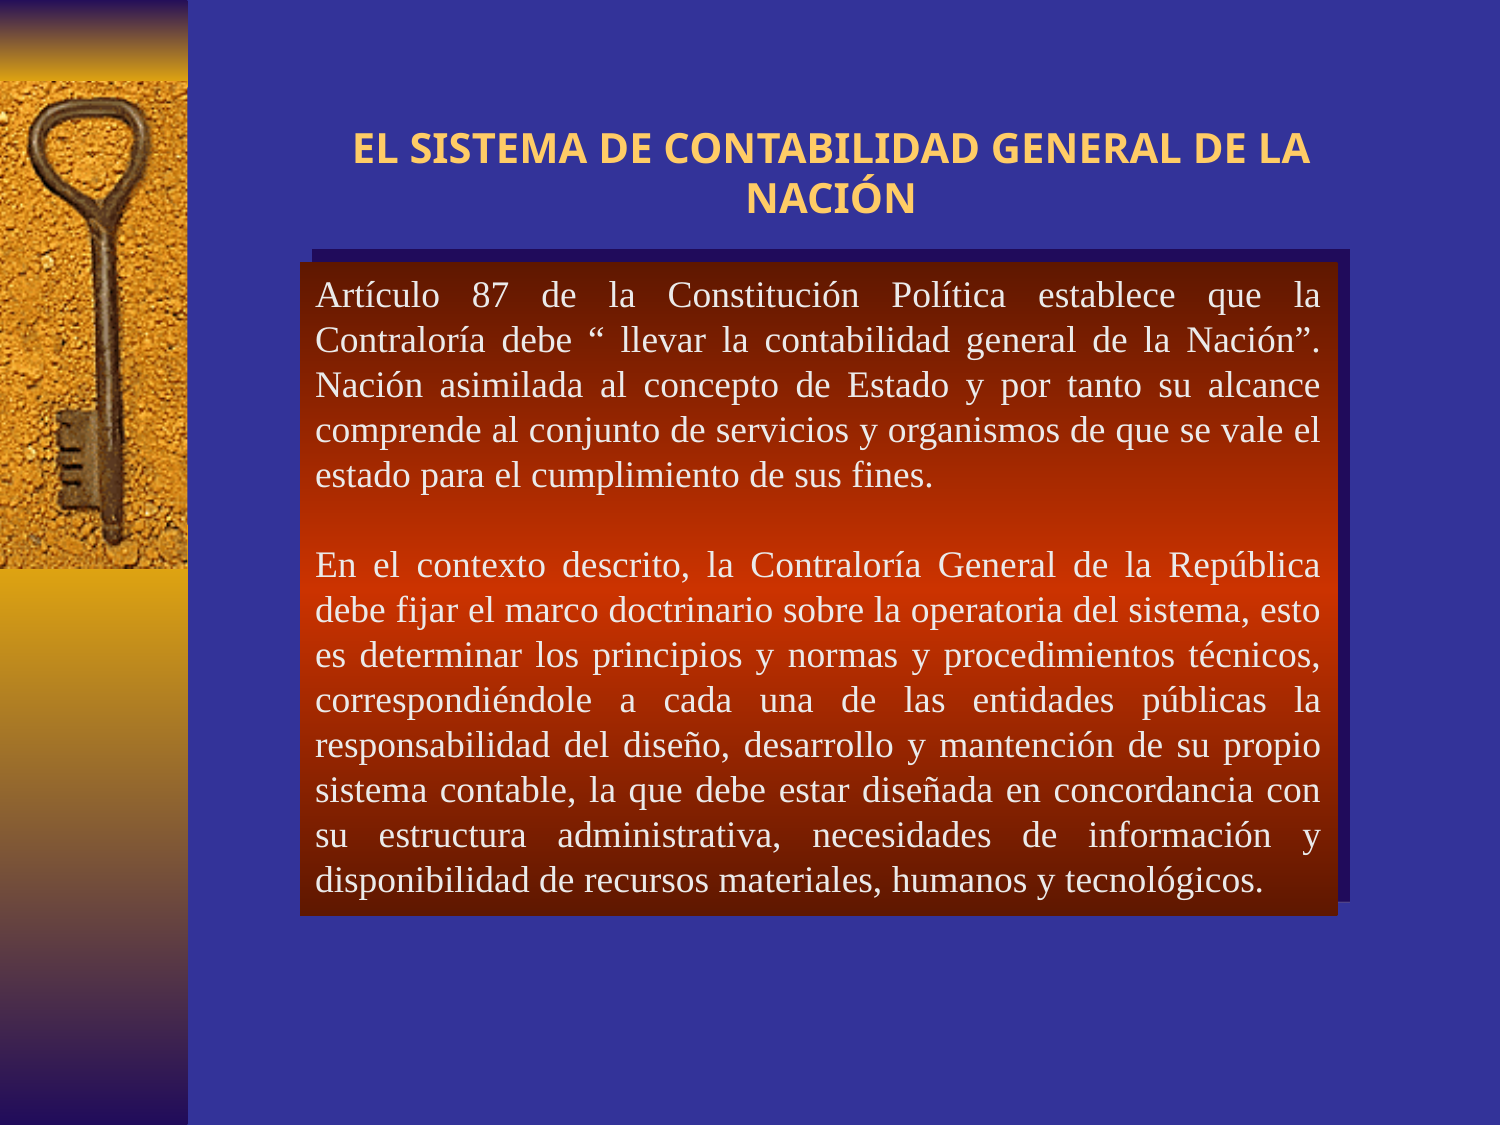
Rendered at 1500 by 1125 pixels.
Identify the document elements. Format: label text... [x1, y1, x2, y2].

list Artículo 87 de la Constitución Política establece que la Contraloría debe “ llevar la contabilidad general de la Nación”. Nación asimilada al concepto de Estado y por tanto su alcance comprende al conjunto de servicios y organismos de que se vale el estado para el cumplimiento de sus fines. En el contexto descrito, la Contraloría General de la República debe fijar el marco doctrinario sobre la operatoria del sistema, esto es determinar los principios y normas y procedimientos técnicos, correspondiéndole a cada una de las entidades públicas la responsabilidad del diseño, desarrollo y mantención de su propio sistema contable, la que debe estar diseñada en concordancia con su estructura administrativa, necesidades de información y disponibilidad de recursos materiales, humanos y tecnológicos. [299, 261, 1338, 916]
title EL SISTEMA DE CONTABILIDAD GENERAL DE LA NACIÓN [286, 77, 1376, 267]
picture [0, 81, 188, 569]
